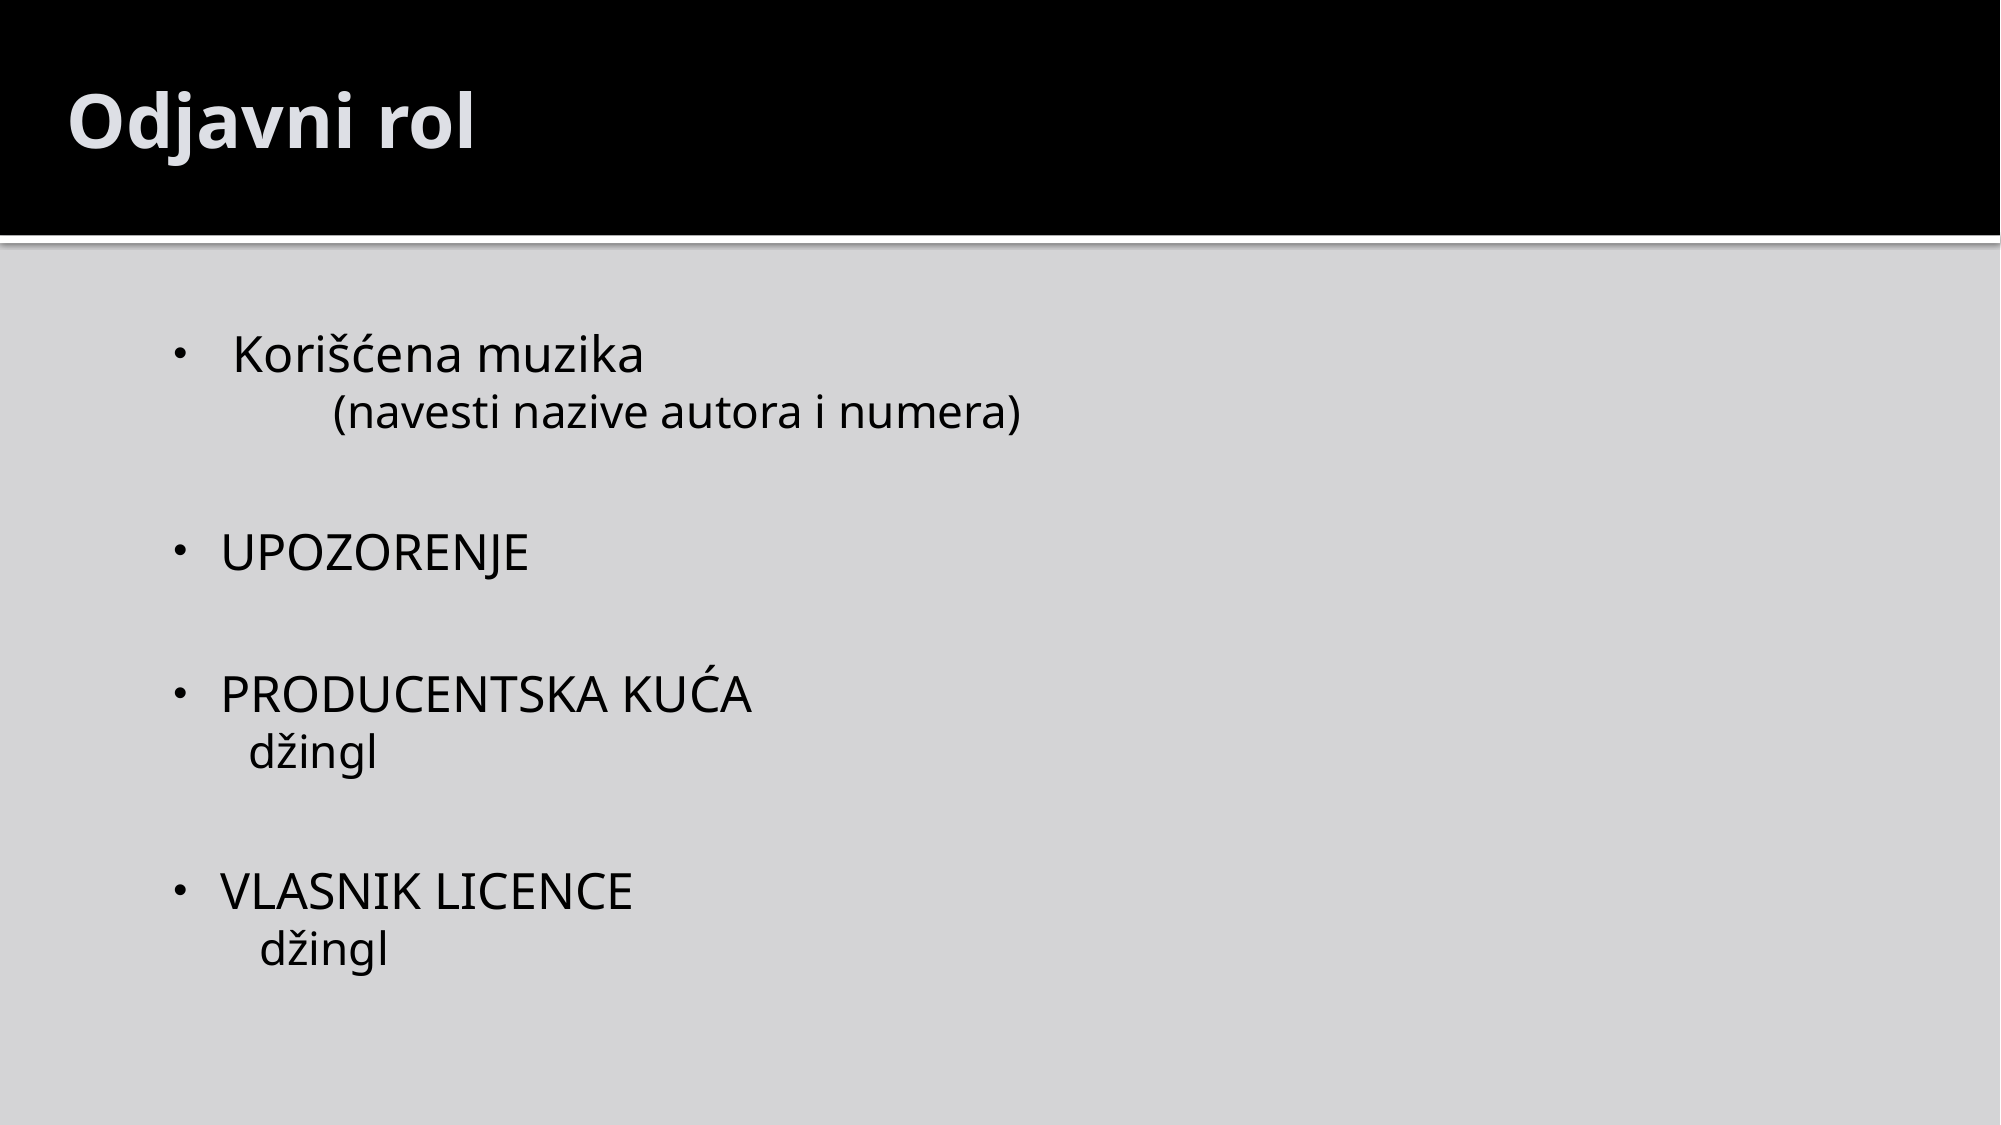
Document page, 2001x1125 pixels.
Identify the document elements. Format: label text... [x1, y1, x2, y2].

text_box Odjavni rol [12, 12, 1650, 225]
list Korišćena muzika (navesti nazive autora i numera) UPOZORENJE PRODUCENTSKA KUĆA džingl VLASNIK LICENCE džingl [62, 224, 1700, 1125]
